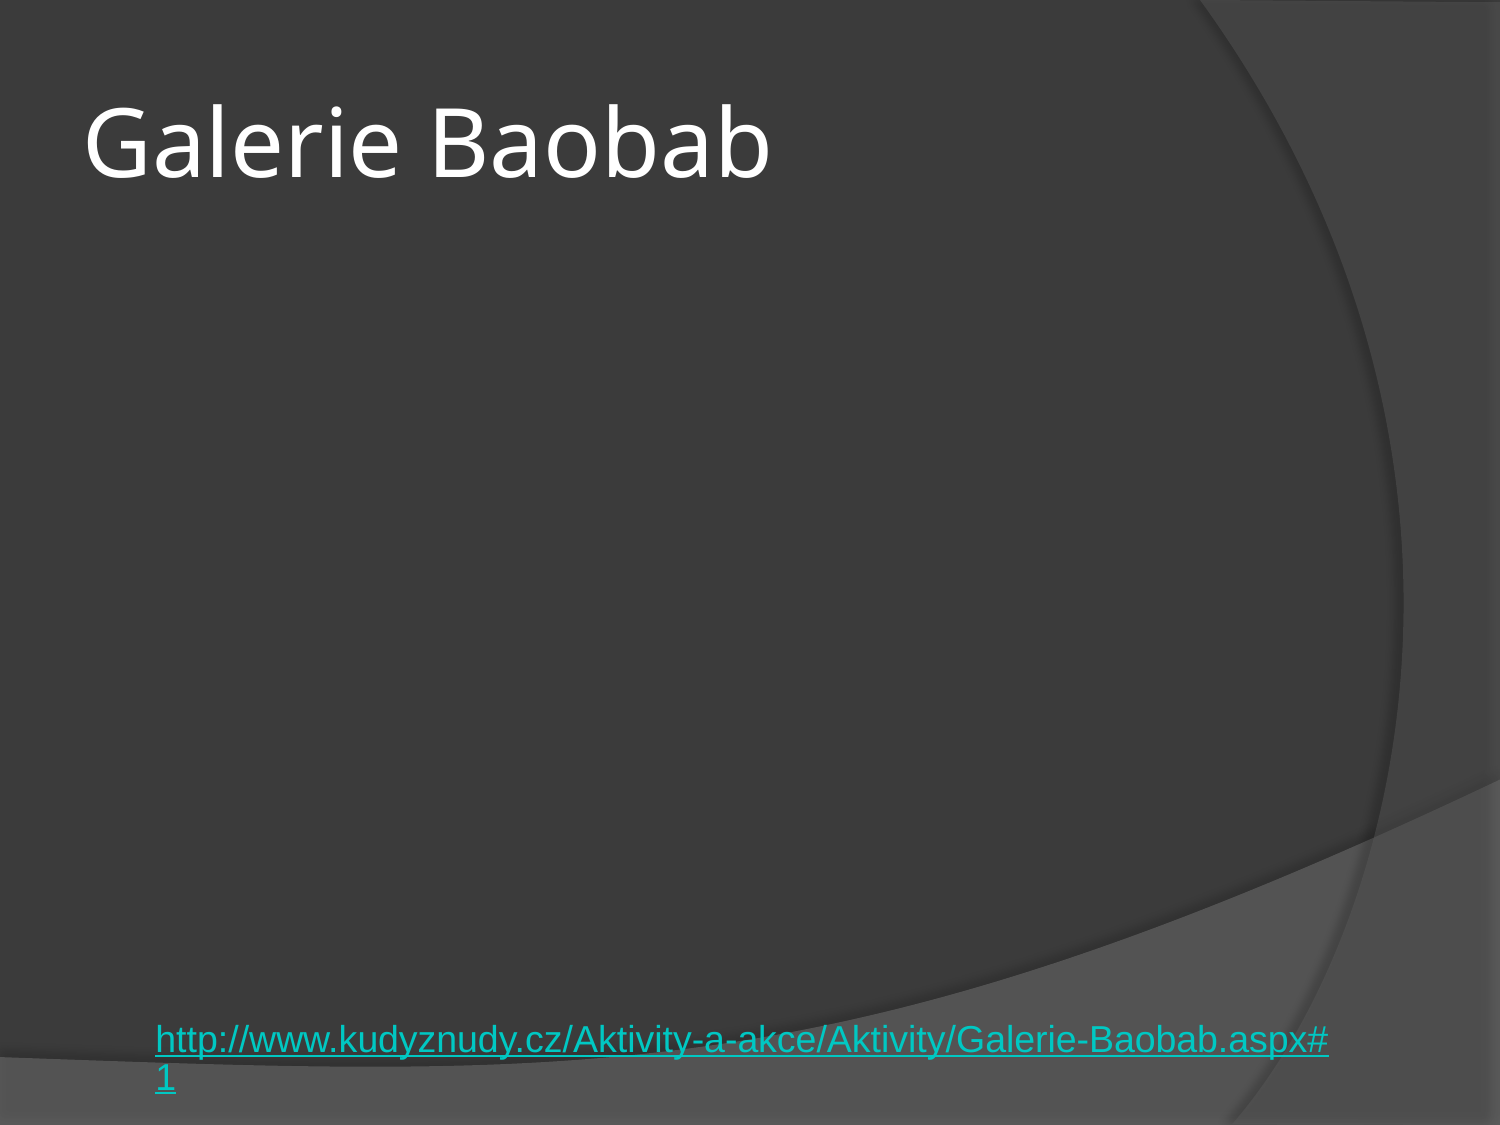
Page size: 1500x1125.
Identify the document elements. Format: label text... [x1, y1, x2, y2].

title Galerie Baobab [75, 45, 1300, 233]
text_box http://www.kudyznudy.cz/Aktivity-a-akce/Aktivity/Galerie-Baobab.aspx#1 [140, 1007, 1360, 1113]
